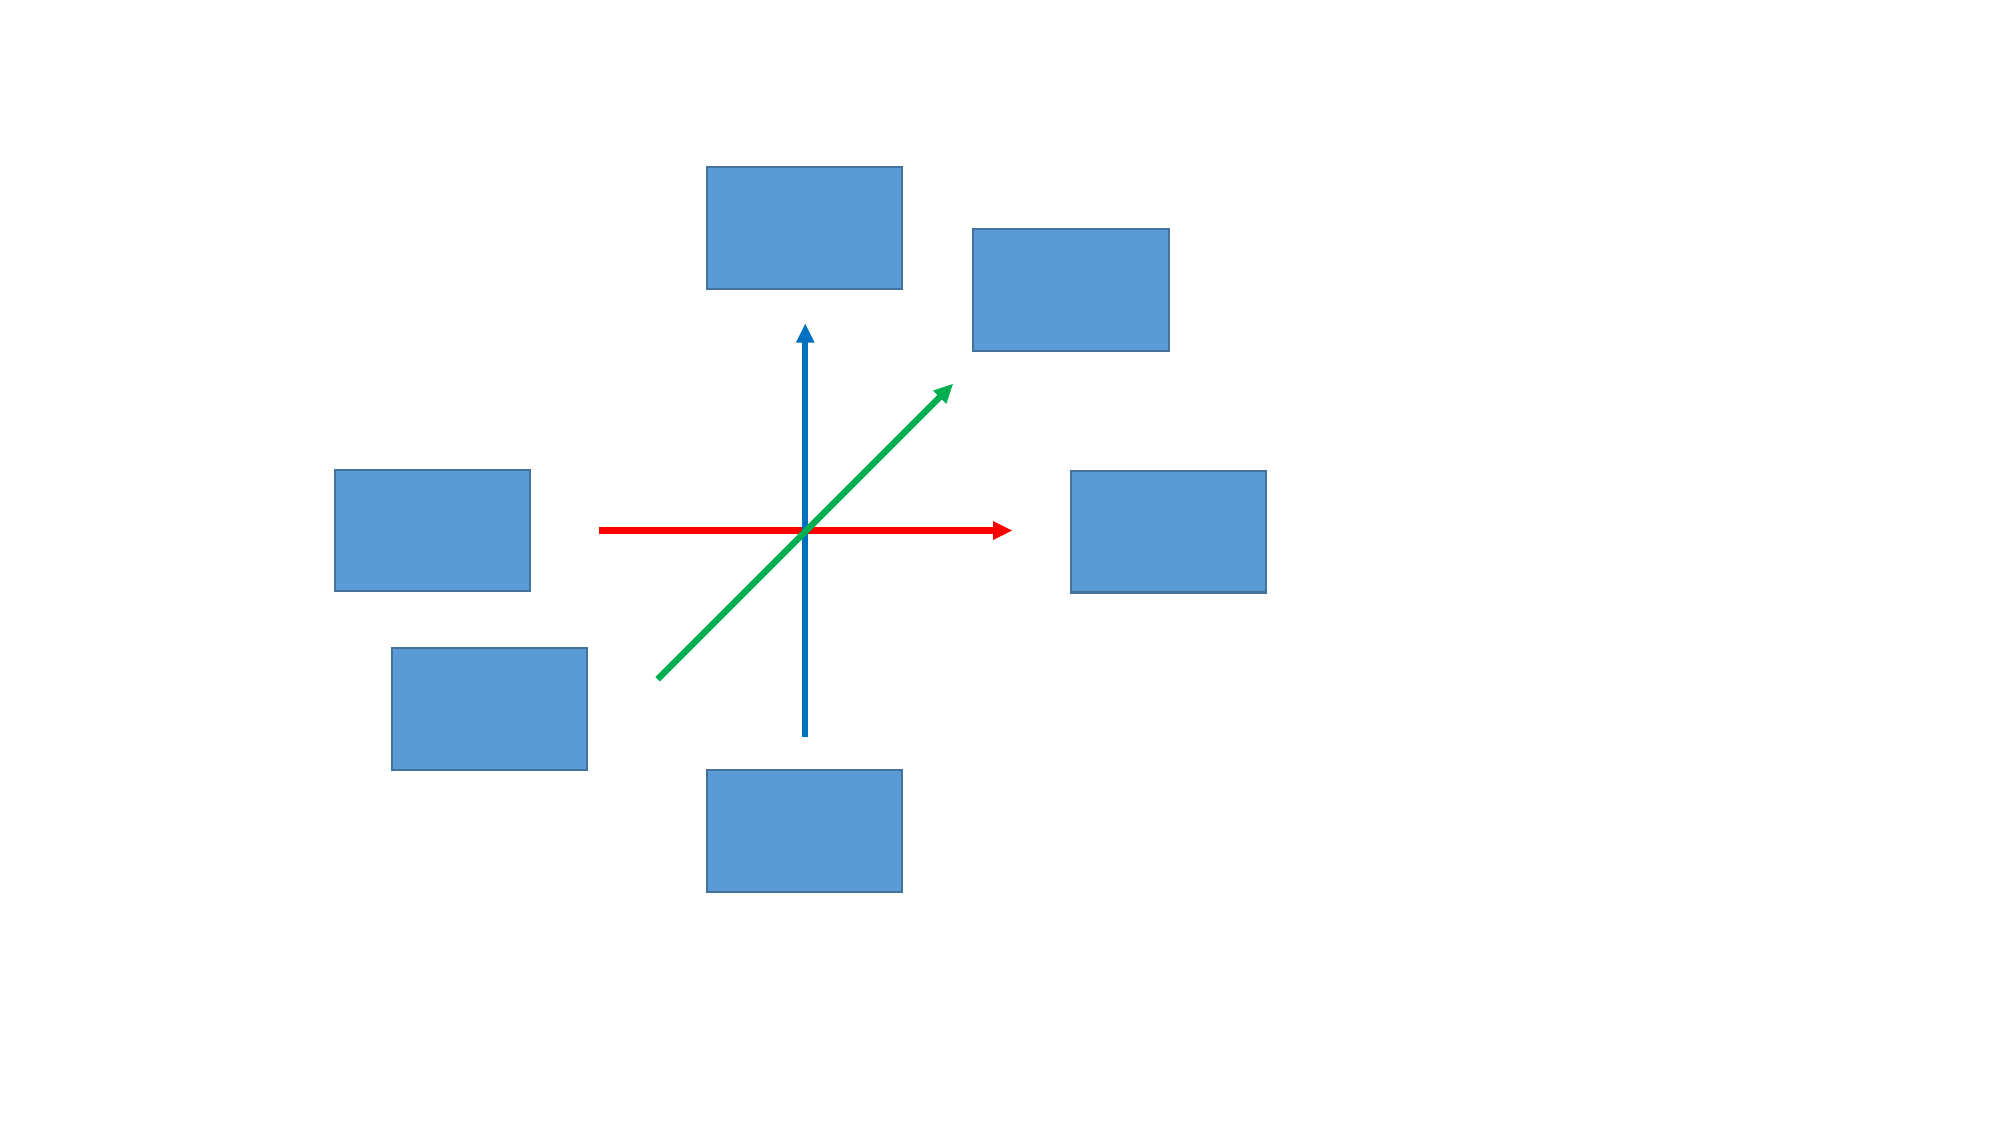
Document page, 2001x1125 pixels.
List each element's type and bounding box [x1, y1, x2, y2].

text_box [391, 647, 588, 771]
text_box [334, 469, 531, 592]
text_box [657, 383, 953, 680]
text_box [706, 166, 903, 290]
text_box [1070, 470, 1267, 594]
text_box [972, 228, 1170, 352]
text_box [706, 769, 903, 893]
